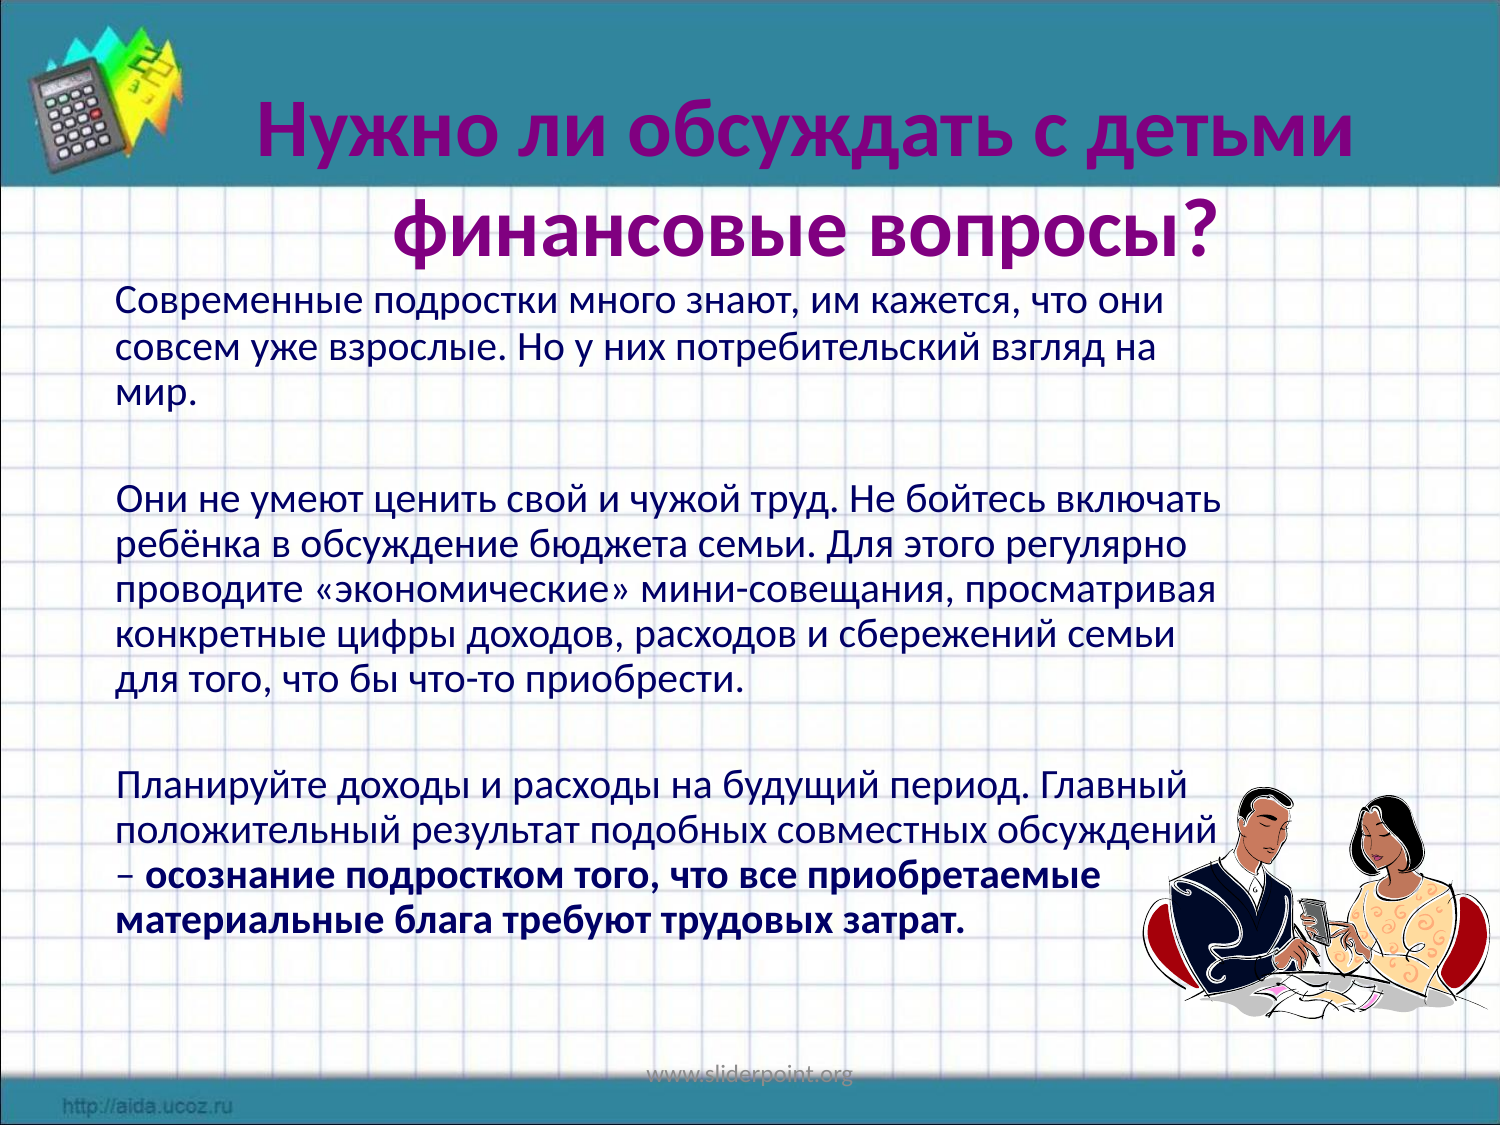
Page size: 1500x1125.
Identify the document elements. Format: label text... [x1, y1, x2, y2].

footer www.sliderpoint.org [512, 1042, 988, 1103]
title Нужно ли обсуждать с детьми финансовые вопросы? [187, 44, 1426, 301]
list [1134, 786, 1500, 1023]
list Современные подростки много знают, им кажется, что они совсем уже взрослые. Но у них потребительский взгляд на мир. Они не умеют ценить свой и чужой труд. Не бойтесь включать ребёнка в обсуждение бюджета семьи. Для этого регулярно проводите «экономические» мини-совещания, просматривая конкретные цифры доходов, расходов и сбережений семьи для того, что бы что-то приобрести. Планируйте доходы и расходы на будущий период. Главный положительный результат подобных совместных обсуждений – осознание подростком того, что все приобретаемые материальные блага требуют трудовых затрат. [43, 262, 1254, 1006]
picture [0, 0, 1500, 1125]
